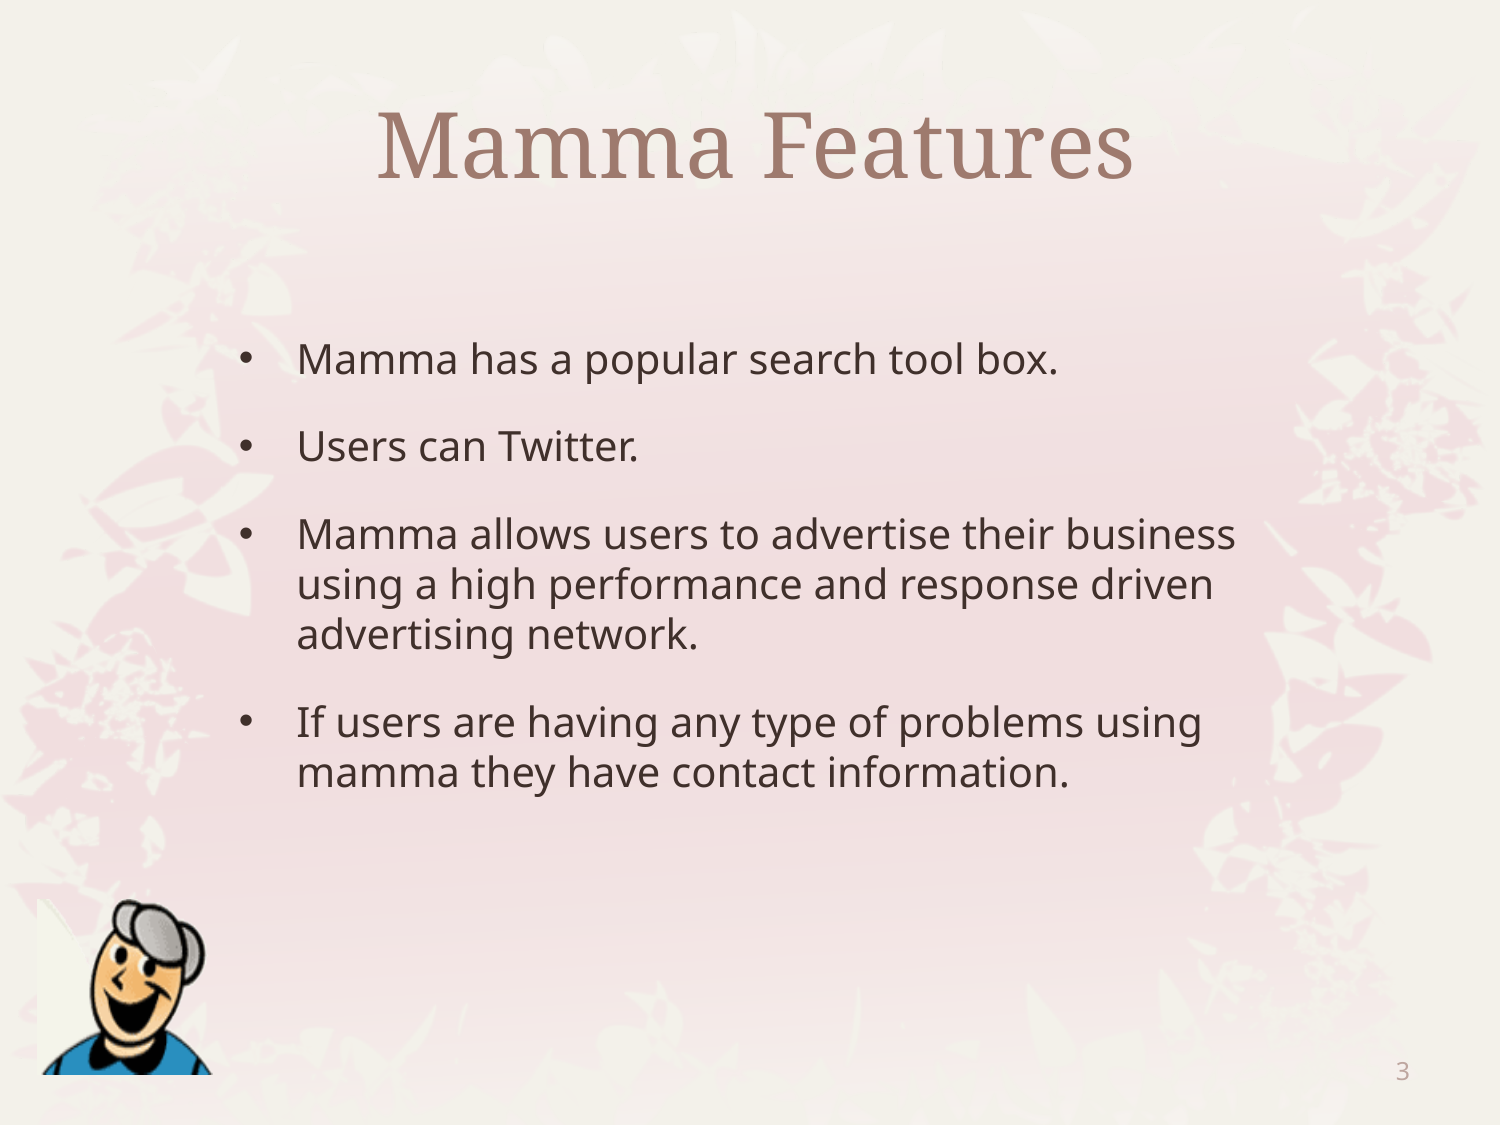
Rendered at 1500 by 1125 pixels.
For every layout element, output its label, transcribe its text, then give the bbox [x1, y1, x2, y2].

slide_number 3 [1074, 1042, 1425, 1103]
title Mamma Features [75, 12, 1425, 272]
list Mamma has a popular search tool box. Users can Twitter. Mamma allows users to advertise their business using a high performance and response driven advertising network. If users are having any type of problems using mamma they have contact information. [224, 324, 1276, 1005]
picture [0, 0, 1500, 1125]
